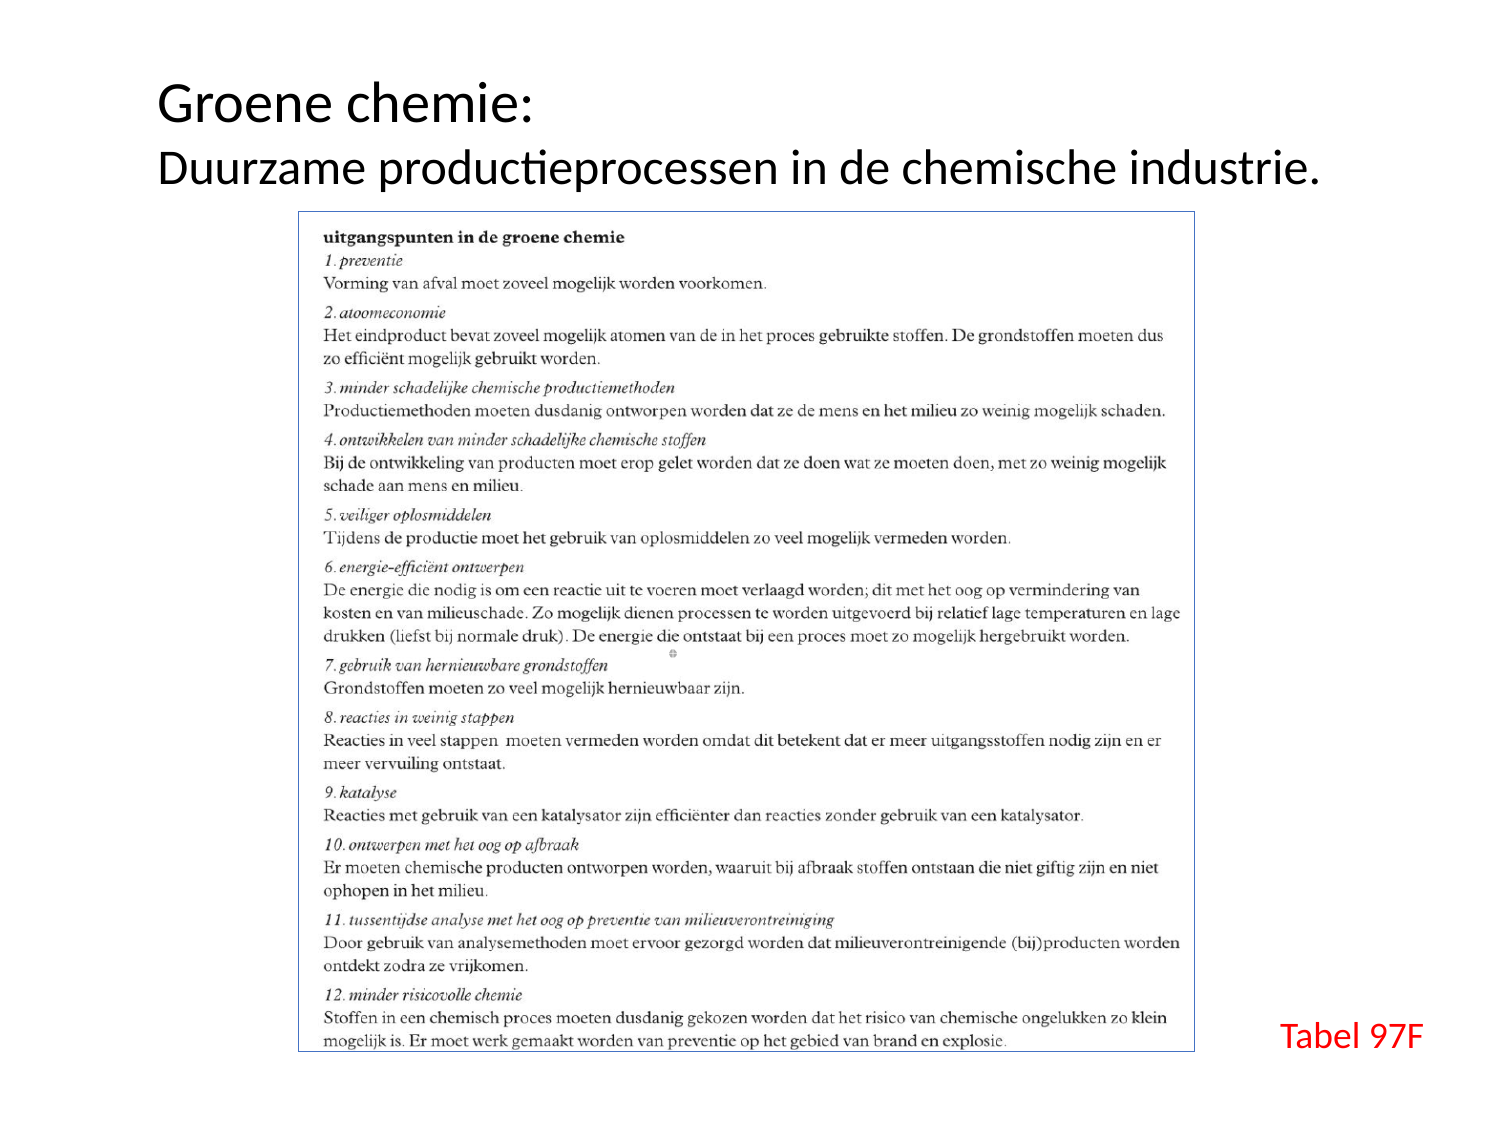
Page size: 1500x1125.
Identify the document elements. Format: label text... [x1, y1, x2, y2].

text_box Tabel 97F [1265, 1003, 1440, 1064]
picture [298, 211, 1195, 1052]
text_box Groene chemie: Duurzame productieprocessen in de chemische industrie. [142, 57, 1500, 247]
